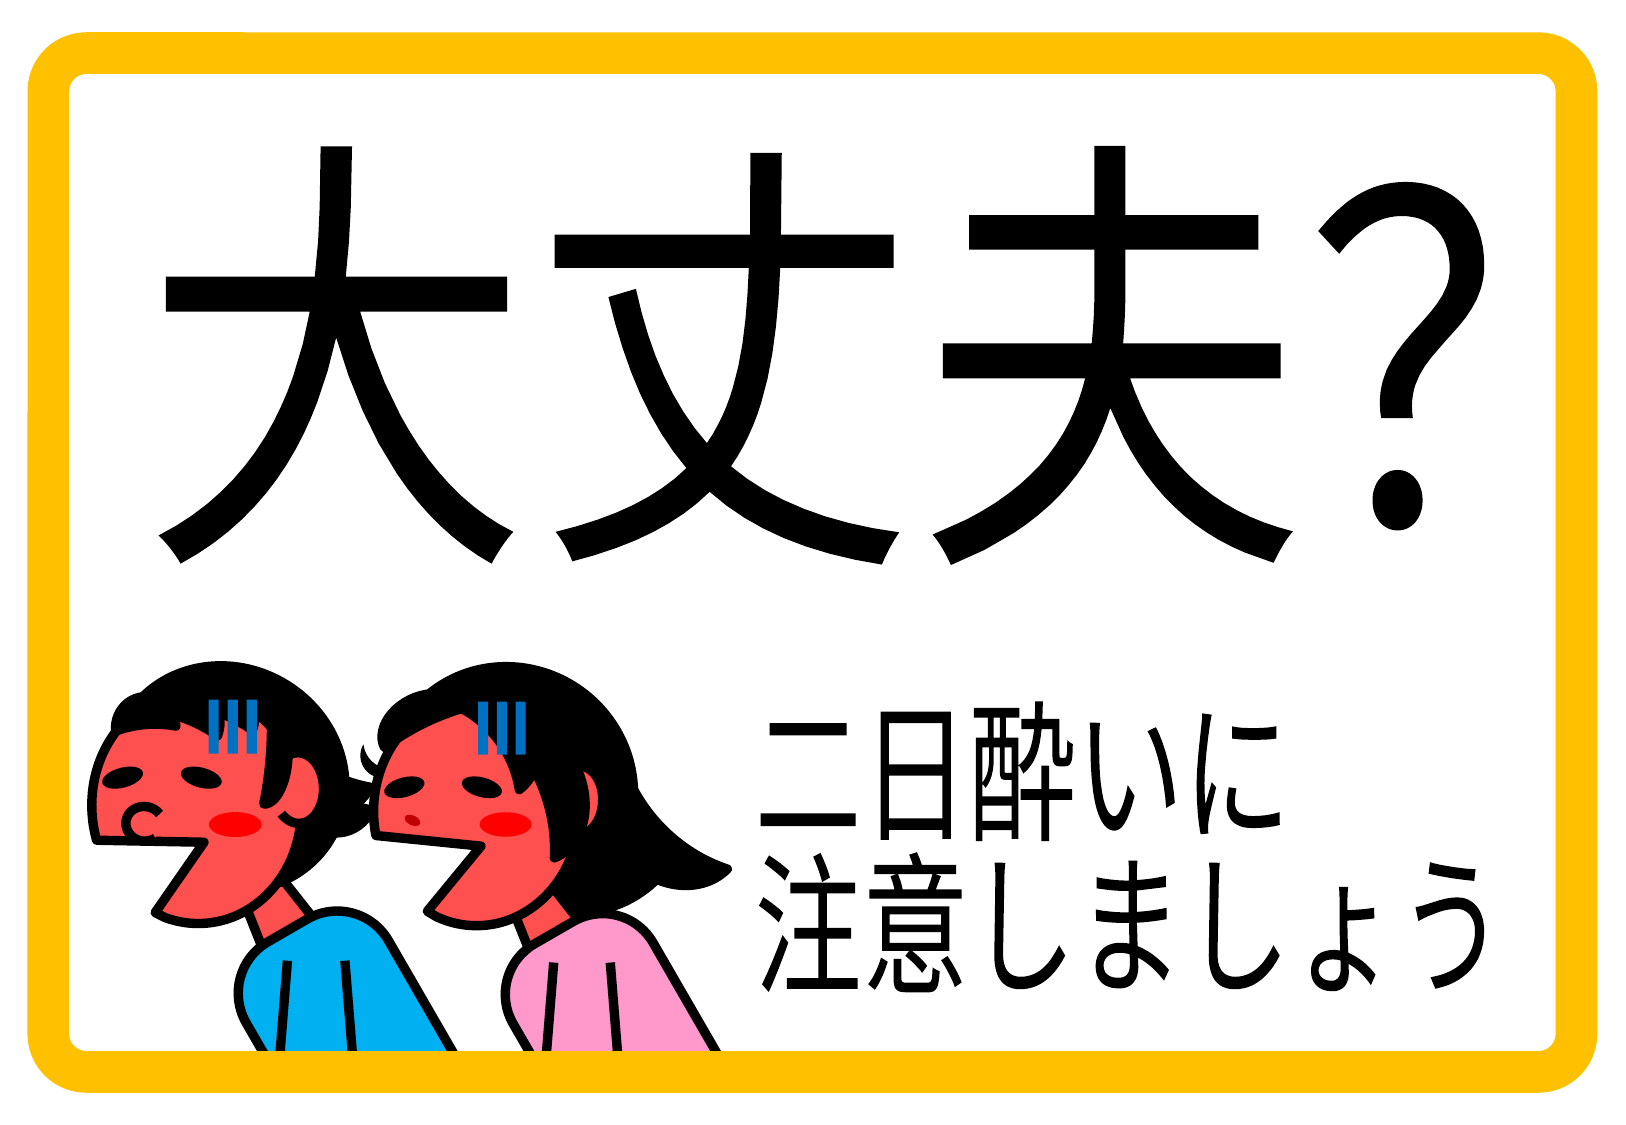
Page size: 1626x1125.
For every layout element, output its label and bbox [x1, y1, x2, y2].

text_box [467, 674, 728, 1074]
text_box [46, 50, 1579, 1075]
text_box [91, 671, 464, 1074]
